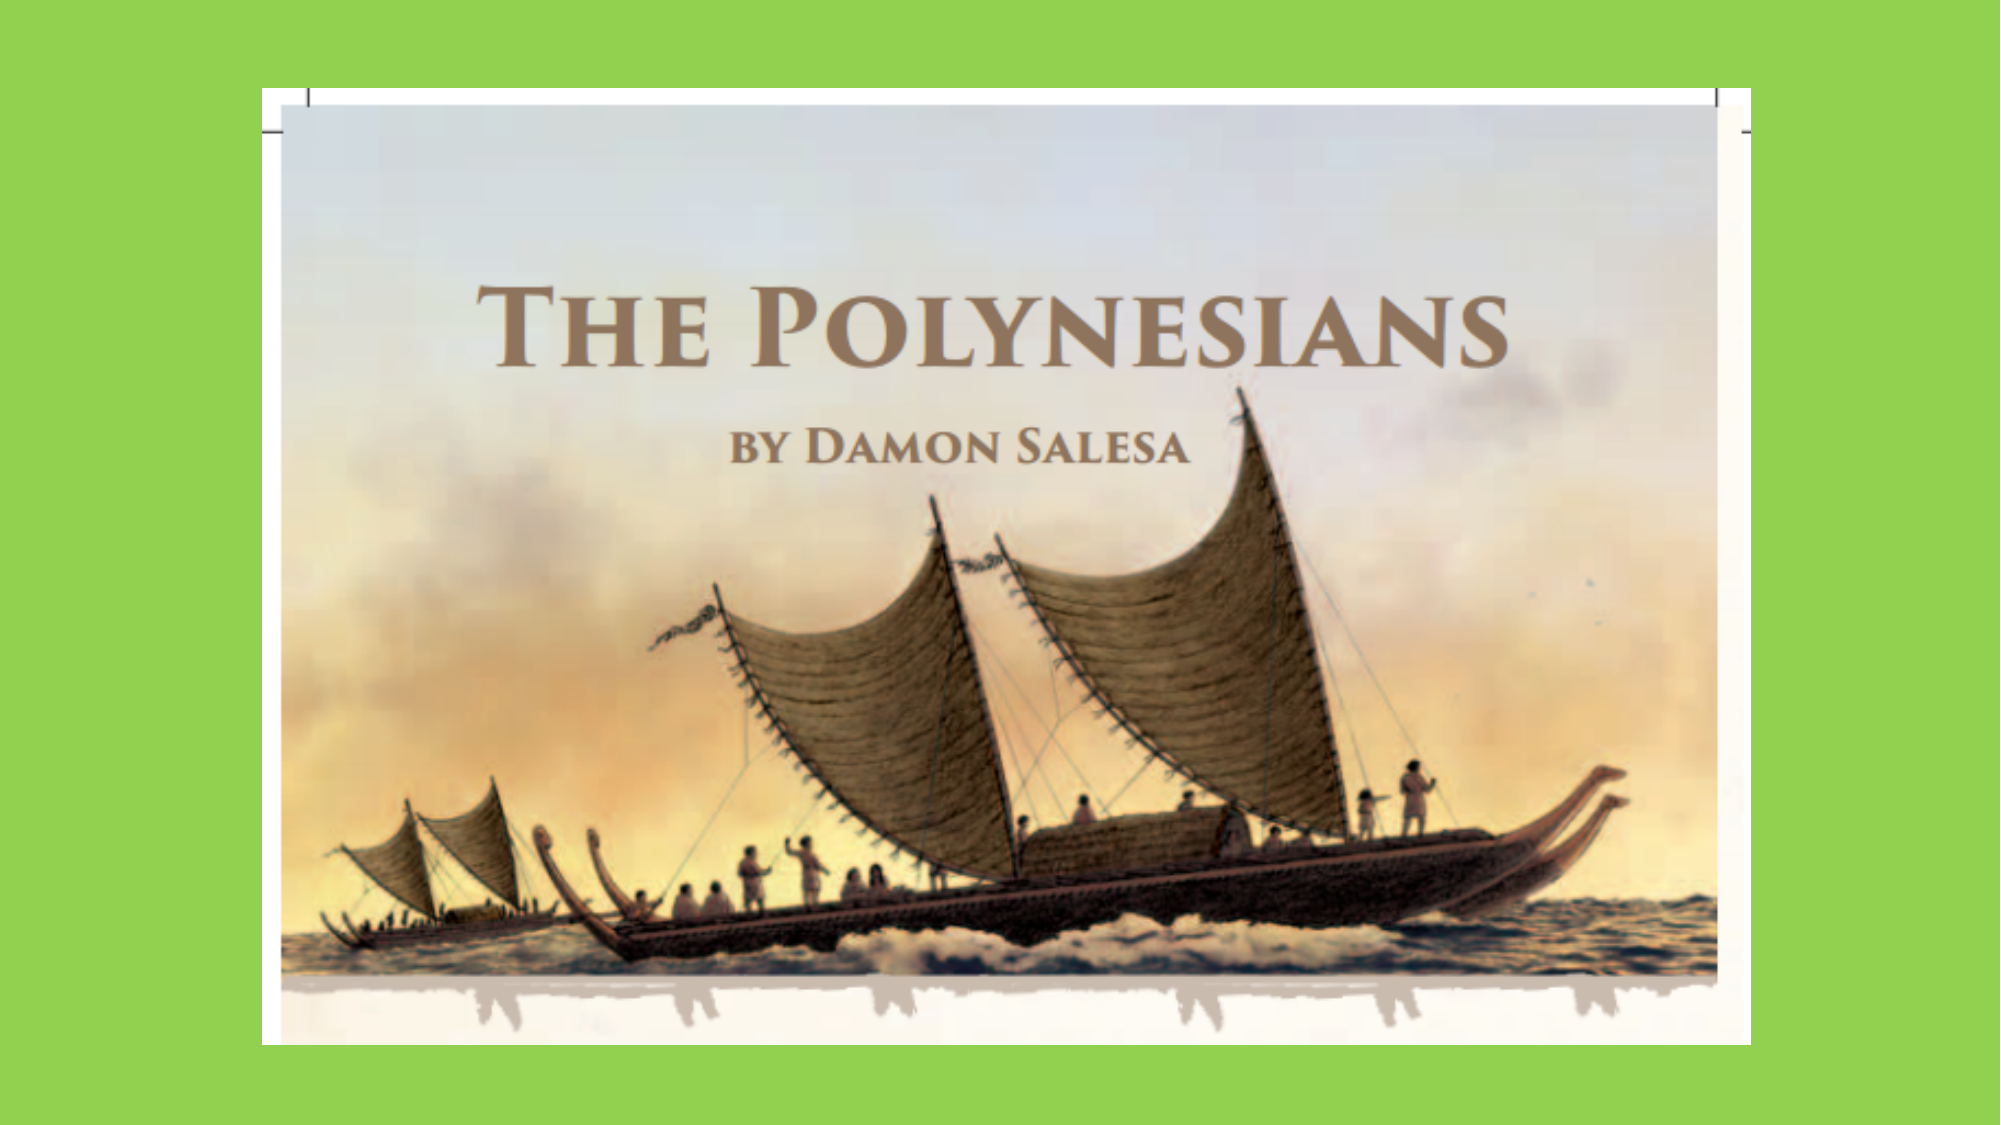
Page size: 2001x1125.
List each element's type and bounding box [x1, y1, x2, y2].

picture [261, 88, 1751, 1045]
